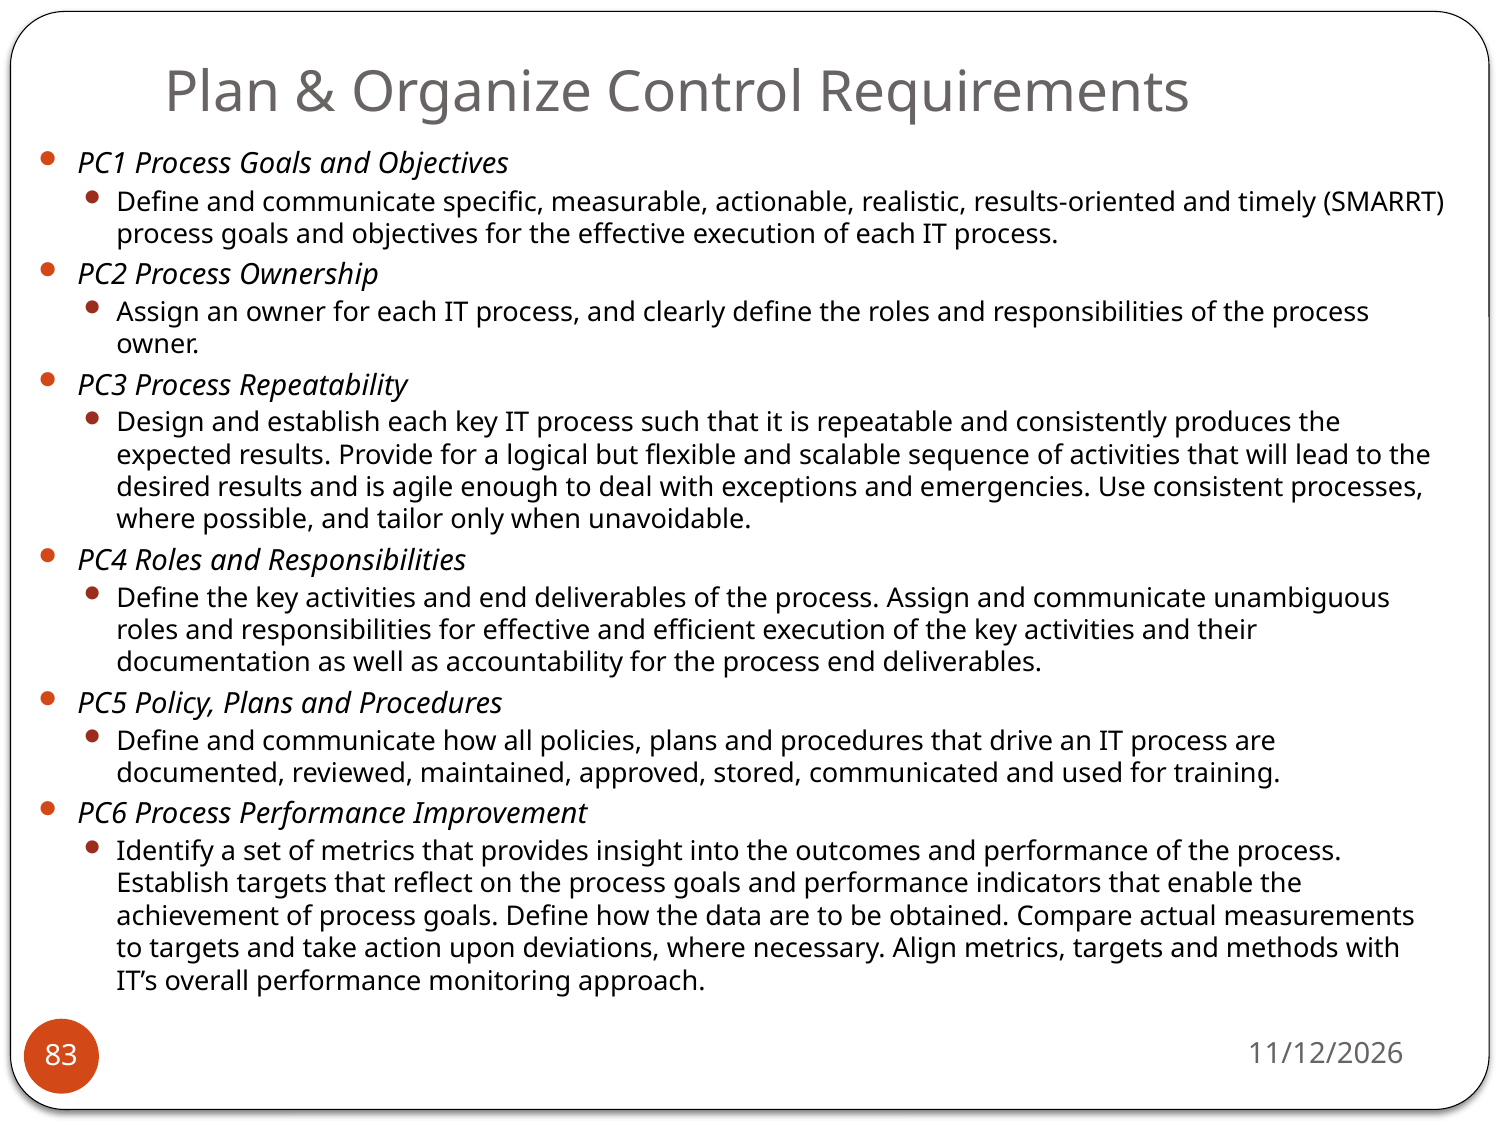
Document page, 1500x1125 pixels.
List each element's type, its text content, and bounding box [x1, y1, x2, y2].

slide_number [1012, 1016, 1419, 1094]
title Plan & Organize Control Requirements [150, 45, 1425, 137]
slide_number 83 [23, 1018, 99, 1094]
list PC1 Process Goals and Objectives Define and communicate specific, measurable, actionable, realistic, results-oriented and timely (SMARRT) process goals and objectives for the effective execution of each IT process. PC2 Process Ownership Assign an owner for each IT process, and clearly define the roles and responsibilities of the process owner. PC3 Process Repeatability Design and establish each key IT process such that it is repeatable and consistently produces the expected results. Provide for a logical but flexible and scalable sequence of activities that will lead to the desired results and is agile enough to deal with exceptions and emergencies. Use consistent processes, where possible, and tailor only when unavoidable. PC4 Roles and Responsibilities Define the key activities and end deliverables of the process. Assign and communicate unambiguous roles and responsibilities for effective and efficient execution of the key activities and their documentation as well as accountability for the process end deliverables. PC5 Policy, Plans and Procedures Define and communicate how all policies, plans and procedures that drive an IT process are documented, reviewed, maintained, approved, stored, communicated and used for training. PC6 Process Performance Improvement Identify a set of metrics that provides insight into the outcomes and performance of the process. Establish targets that reflect on the process goals and performance indicators that enable the achievement of process goals. Define how the data are to be obtained. Compare actual measurements to targets and take action upon deviations, where necessary. Align metrics, targets and methods with IT’s overall performance monitoring approach. [23, 137, 1461, 1016]
